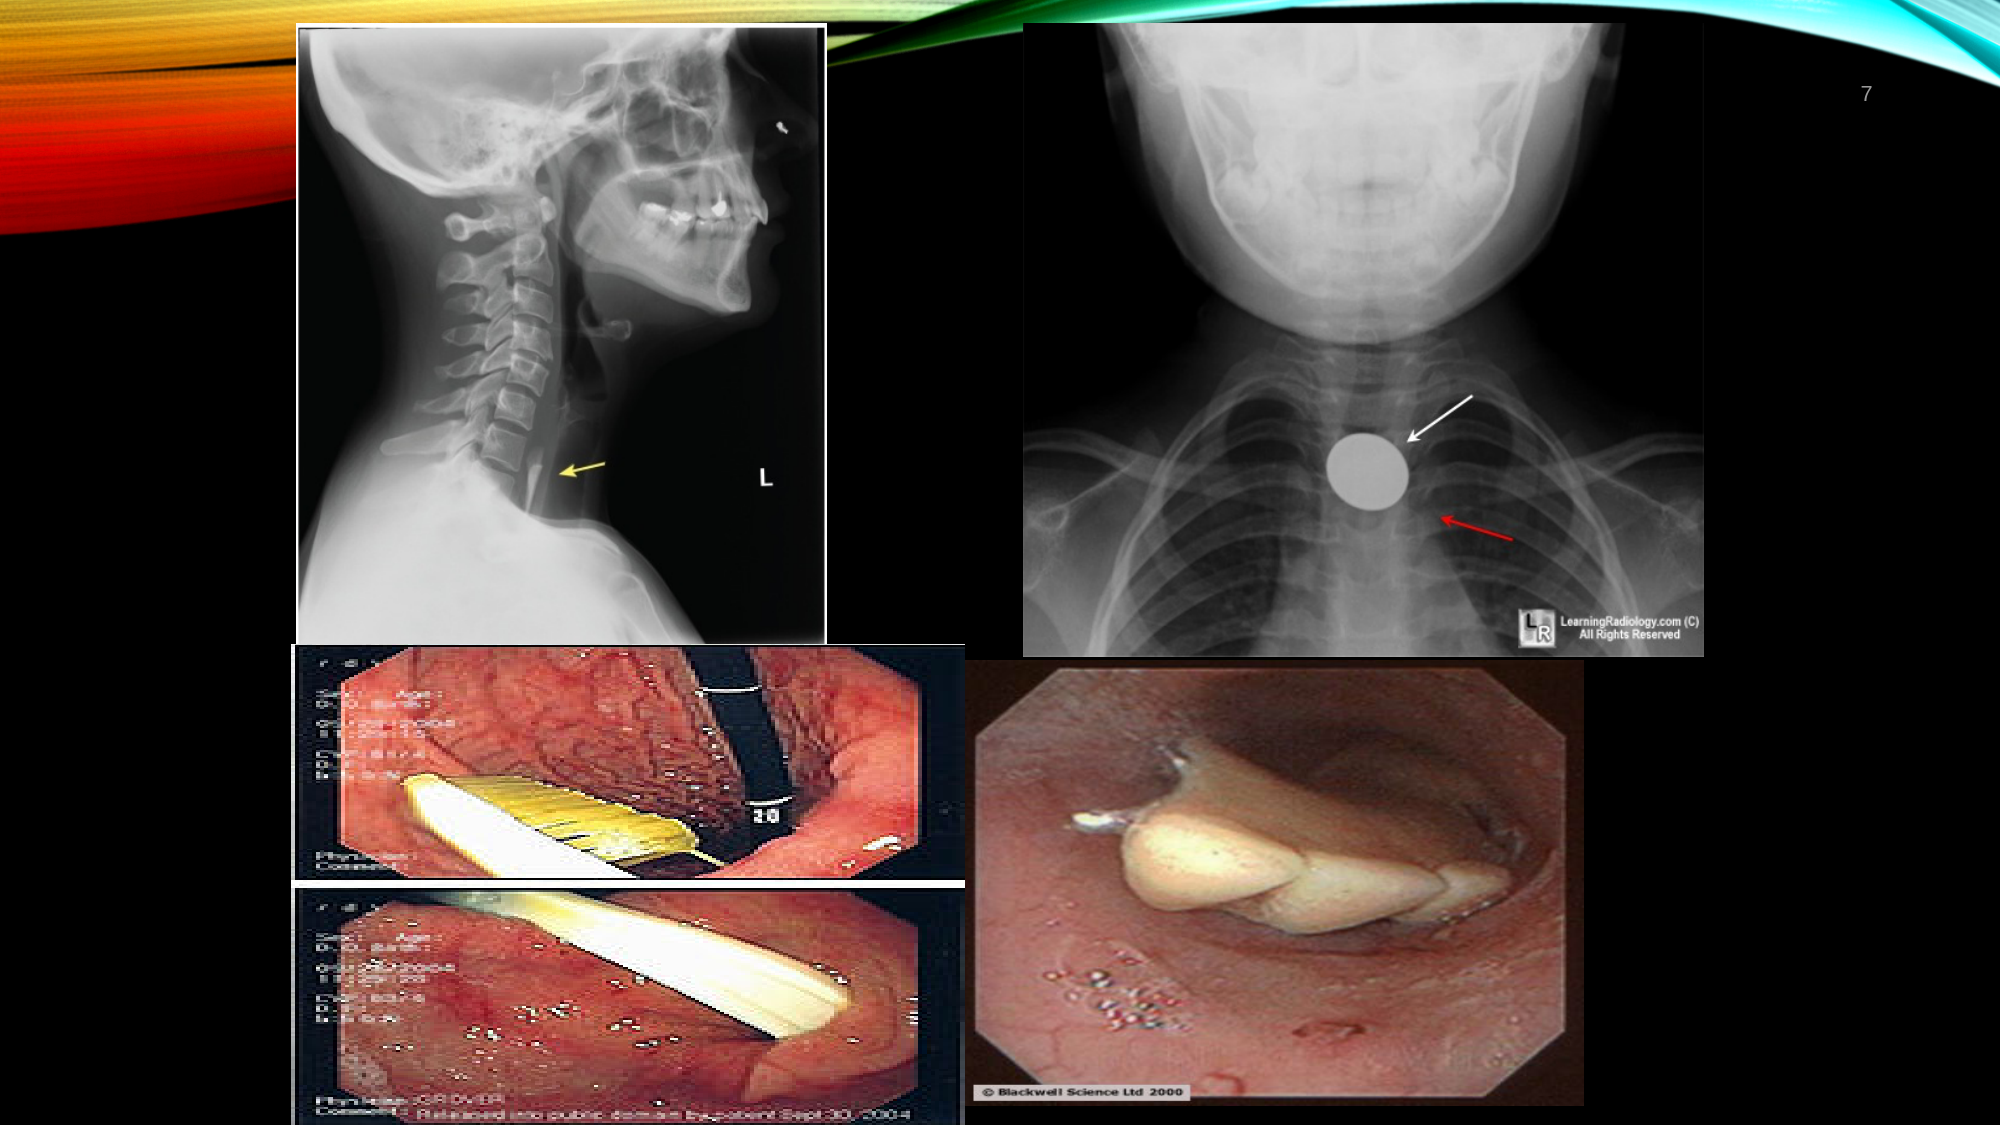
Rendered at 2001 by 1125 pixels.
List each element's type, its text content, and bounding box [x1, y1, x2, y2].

slide_number 7 [1704, 62, 1888, 123]
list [296, 23, 827, 644]
picture [290, 644, 1584, 1125]
picture [0, 0, 2000, 657]
